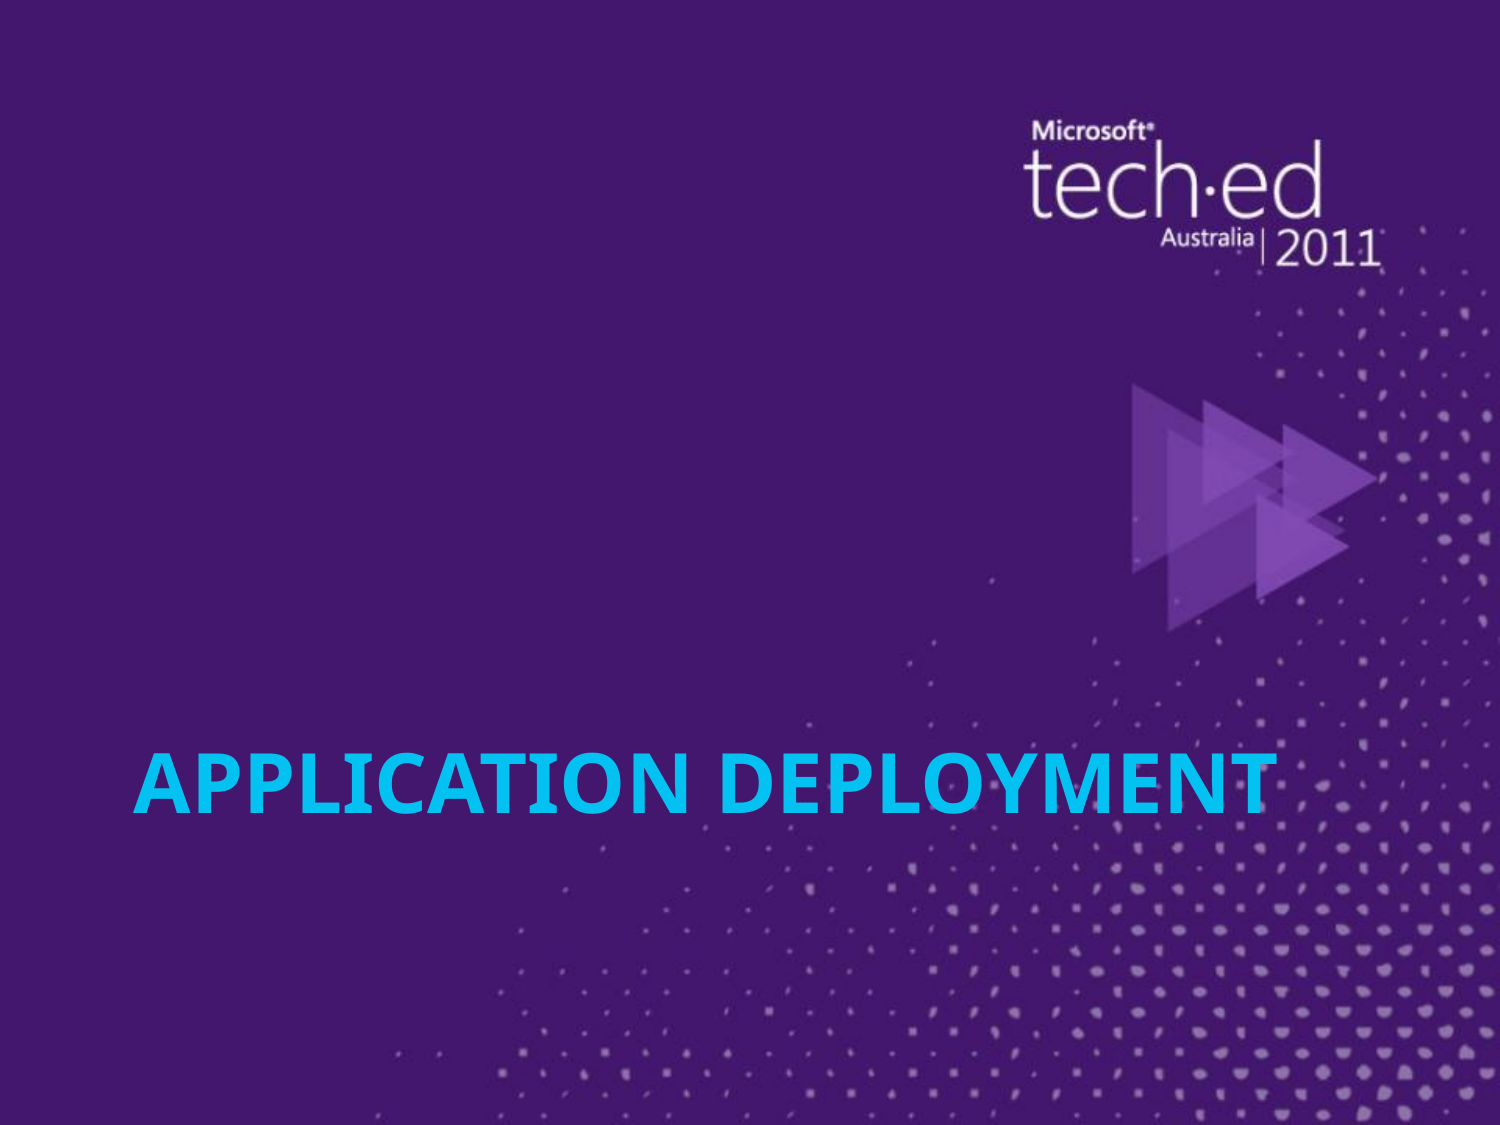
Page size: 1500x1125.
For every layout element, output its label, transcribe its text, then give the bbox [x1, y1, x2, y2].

picture [0, 0, 1500, 1125]
title Application Deployment [118, 722, 1394, 947]
